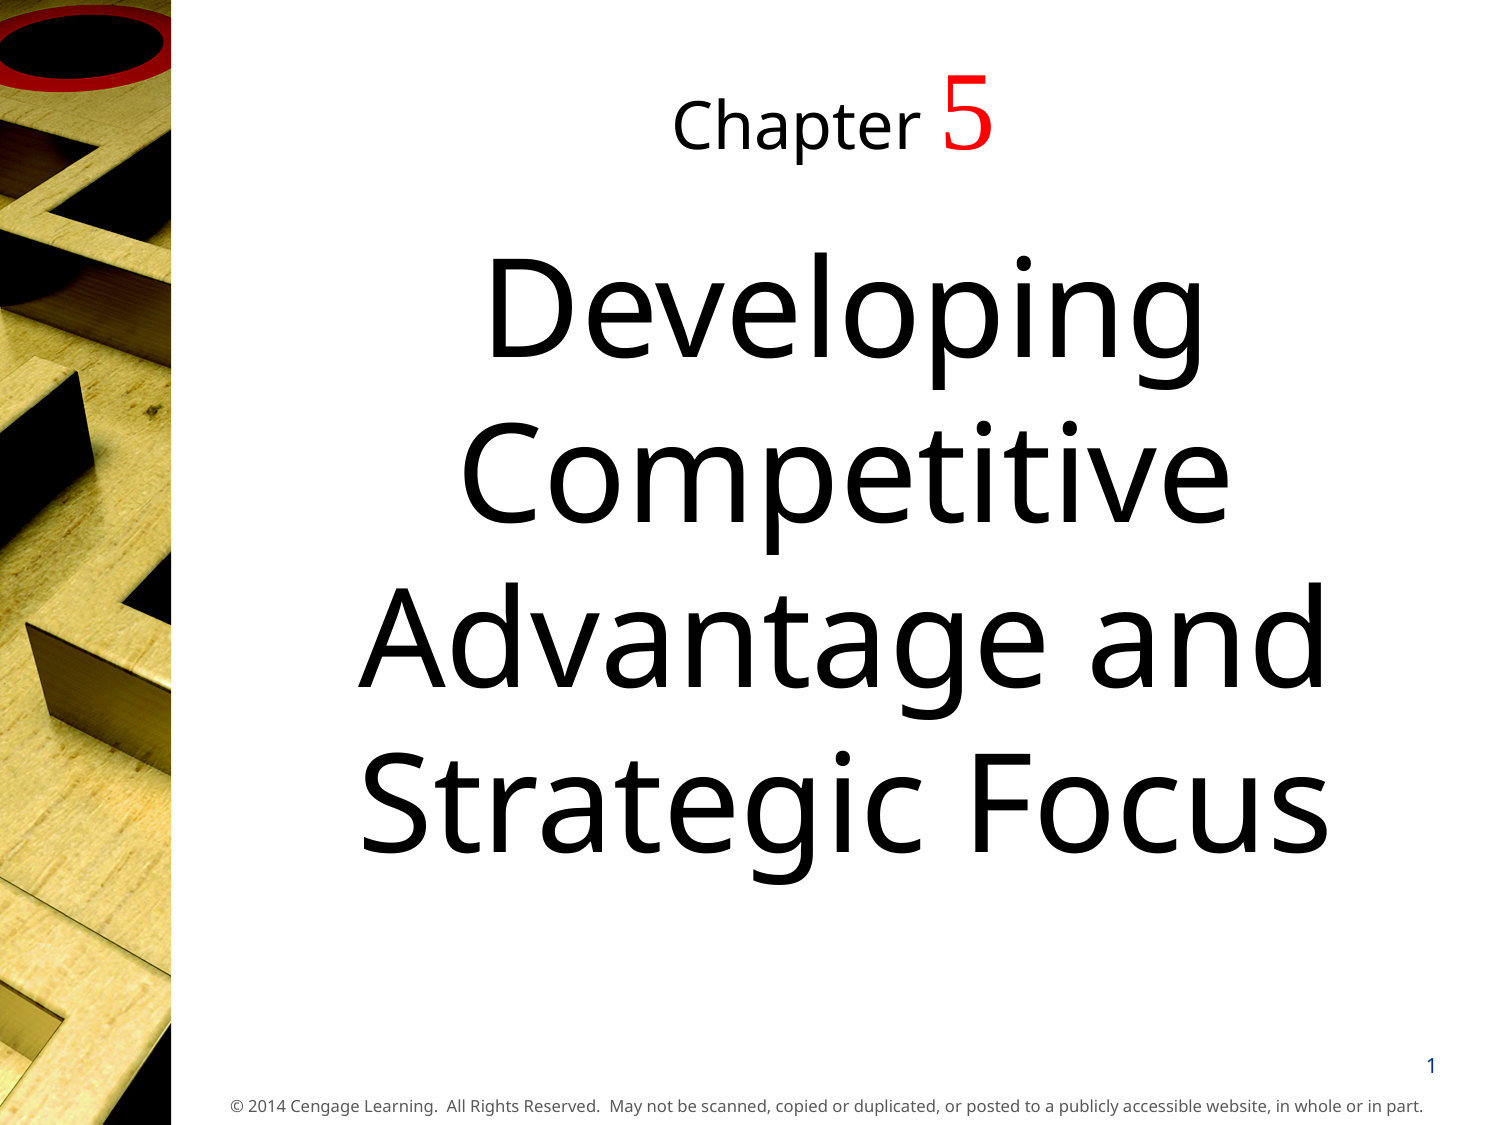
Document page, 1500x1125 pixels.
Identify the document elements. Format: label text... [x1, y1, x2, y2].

list Developing Competitive Advantage and Strategic Focus [215, 212, 1478, 981]
title Chapter 5 [213, 29, 1454, 213]
slide_number 1 [1386, 1037, 1478, 1097]
picture [0, 0, 172, 1125]
